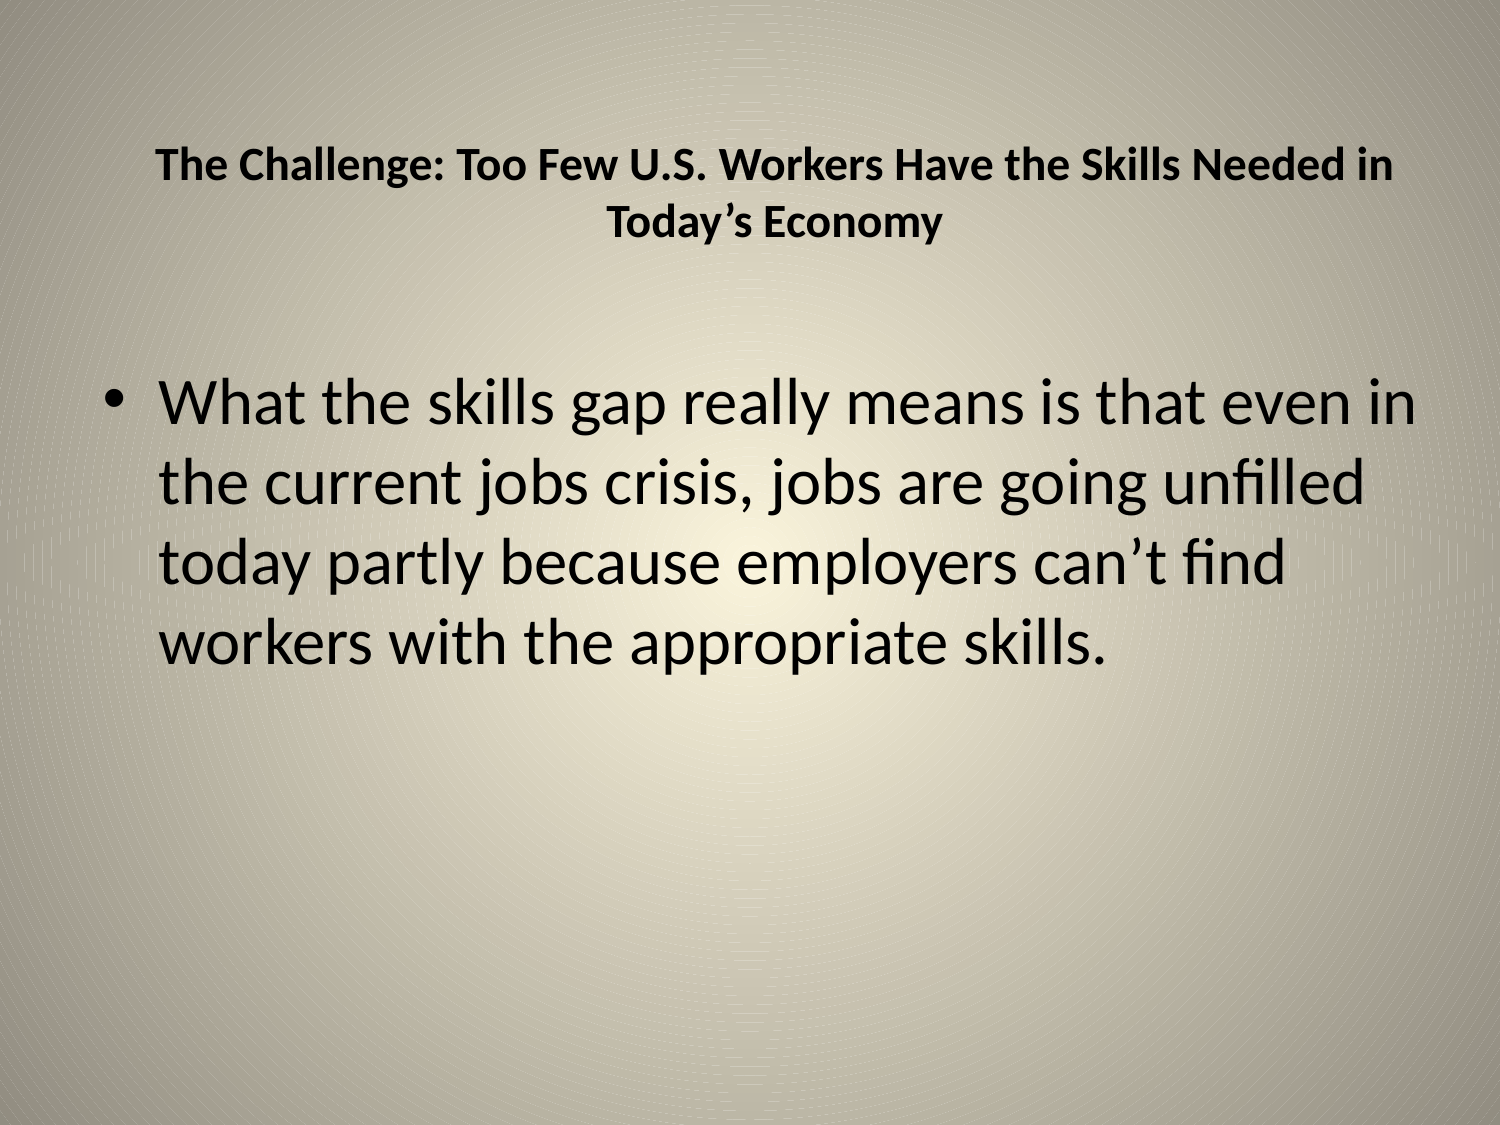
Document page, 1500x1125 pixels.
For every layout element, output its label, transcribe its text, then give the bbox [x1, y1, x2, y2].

list What the skills gap really means is that even in the current jobs crisis, jobs are going unfilled today partly because employers can’t find workers with the appropriate skills. [87, 350, 1438, 1093]
title The Challenge: Too Few U.S. Workers Have the Skills Needed in Today’s Economy [99, 125, 1450, 313]
